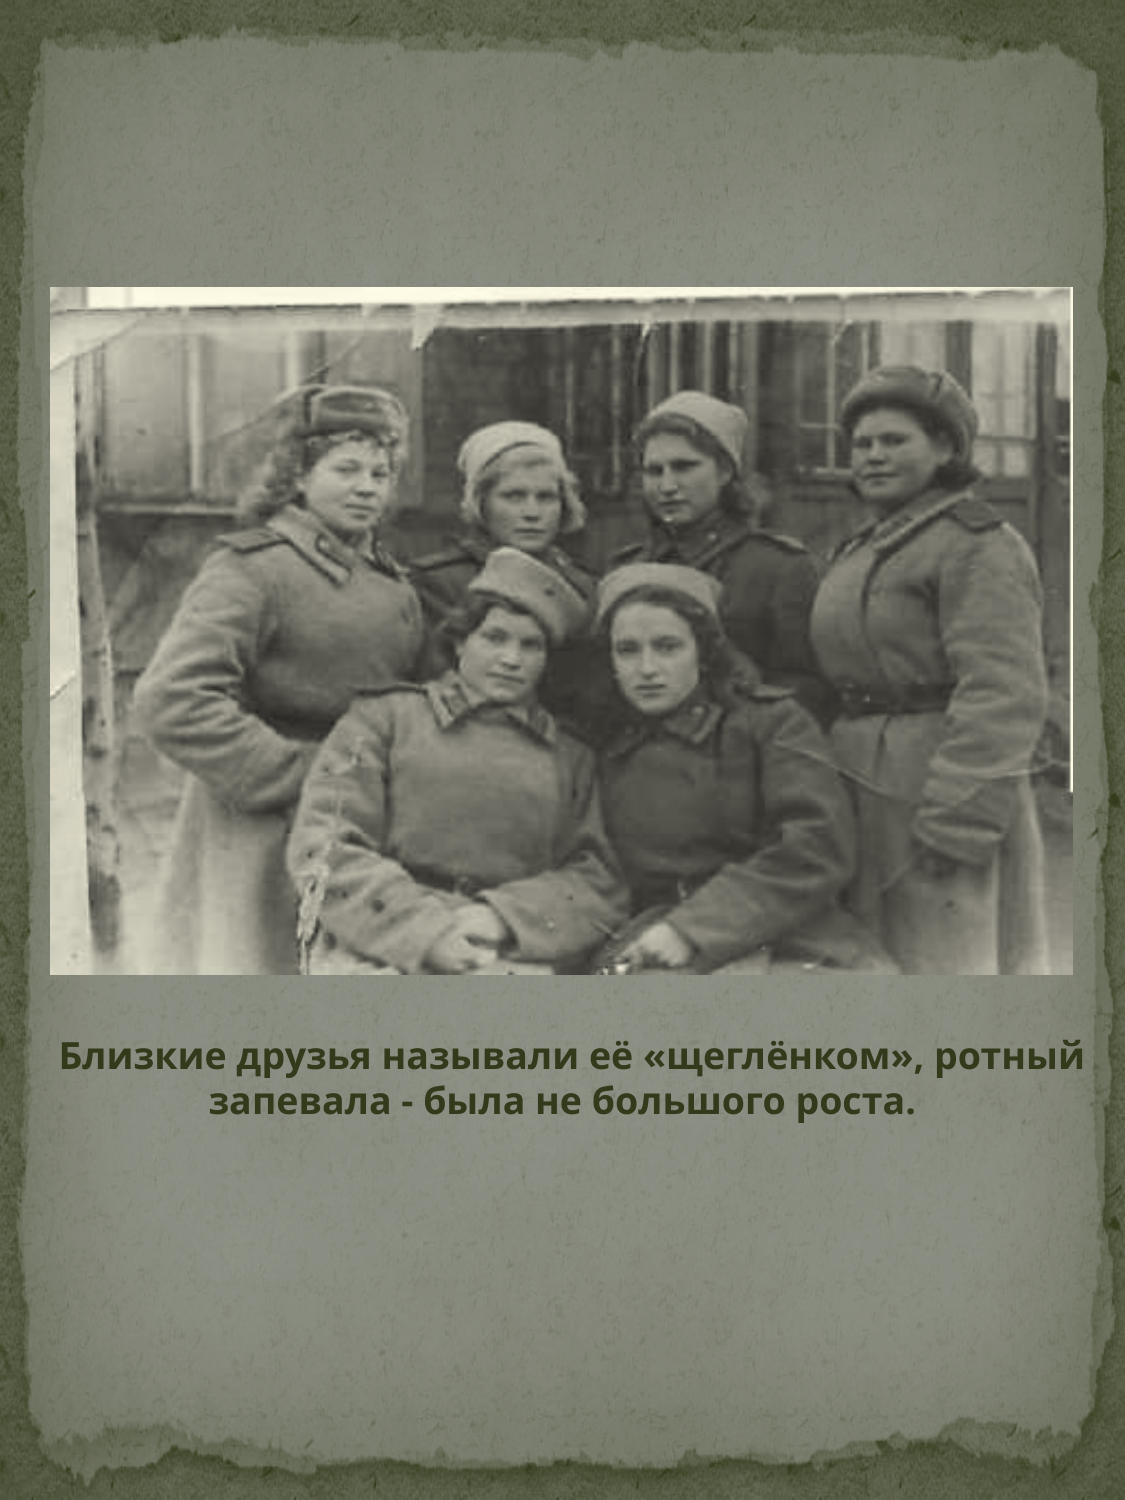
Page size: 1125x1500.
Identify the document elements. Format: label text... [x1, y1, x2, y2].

picture [50, 288, 1072, 974]
text_box Близкие друзья называли её «щеглёнком», ротный запевала - была не большого роста. [0, 1024, 1125, 1130]
